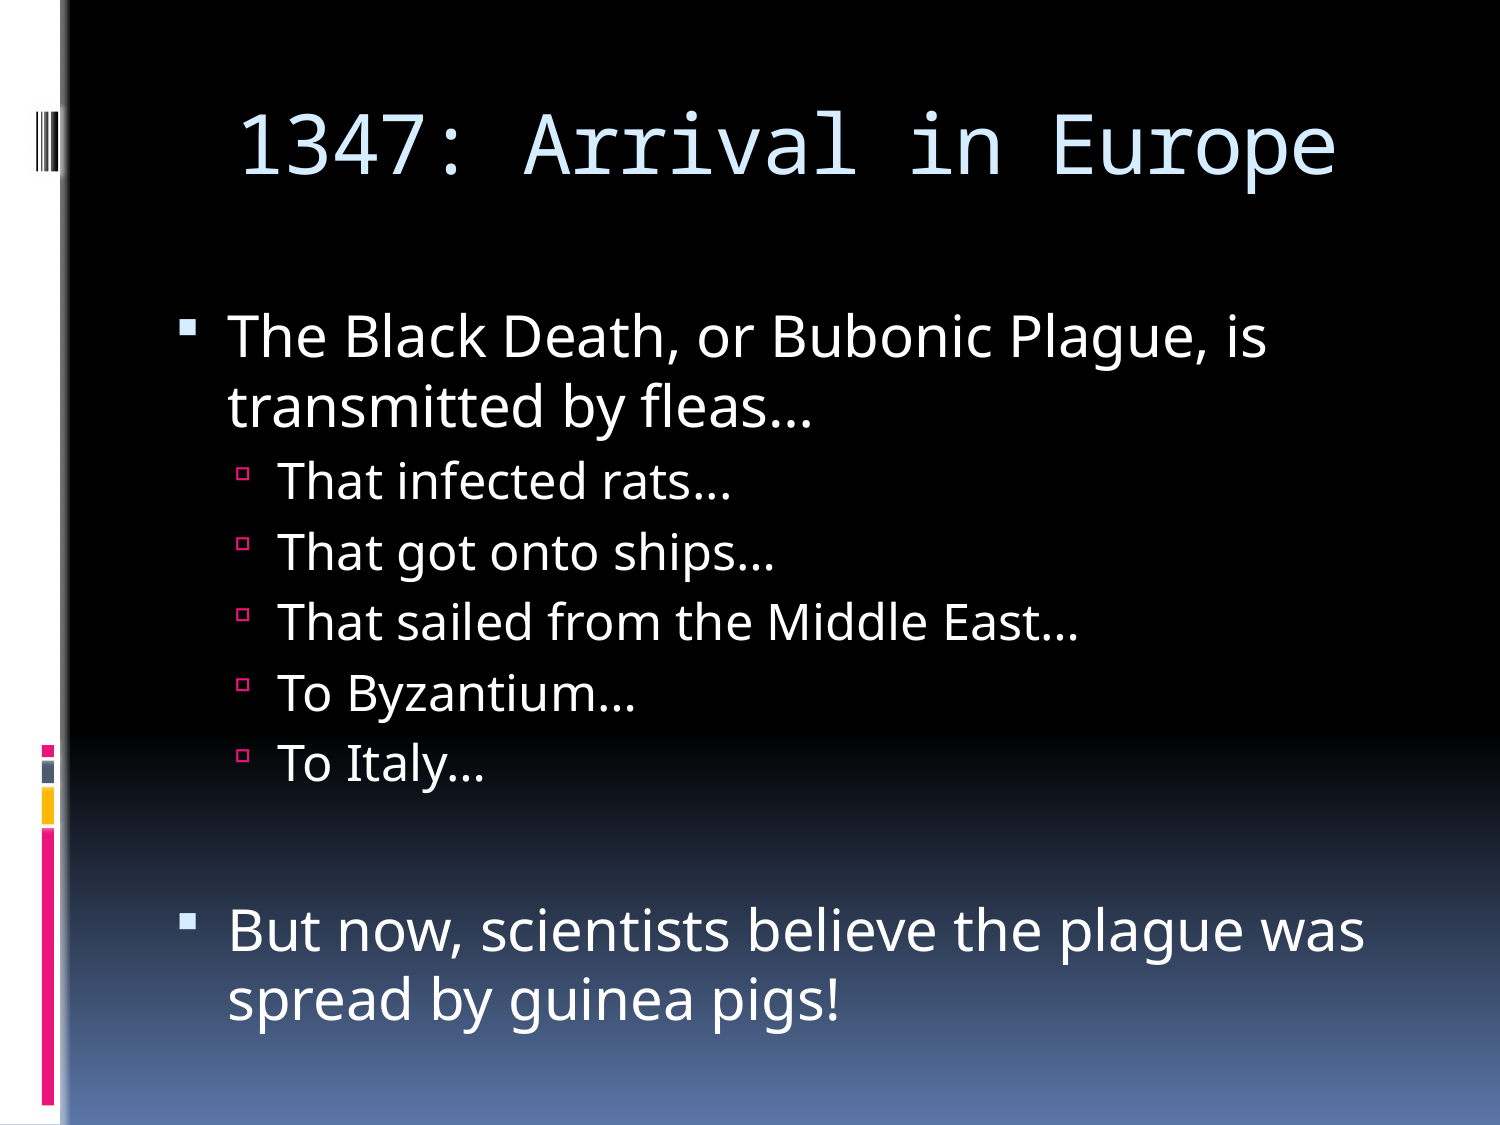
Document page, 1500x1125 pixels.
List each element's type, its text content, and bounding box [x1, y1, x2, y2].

list The Black Death, or Bubonic Plague, is transmitted by fleas… That infected rats... That got onto ships… That sailed from the Middle East… To Byzantium… To Italy… But now, scientists believe the plague was spread by guinea pigs! [150, 292, 1425, 1043]
title 1347: Arrival in Europe [150, 83, 1425, 234]
